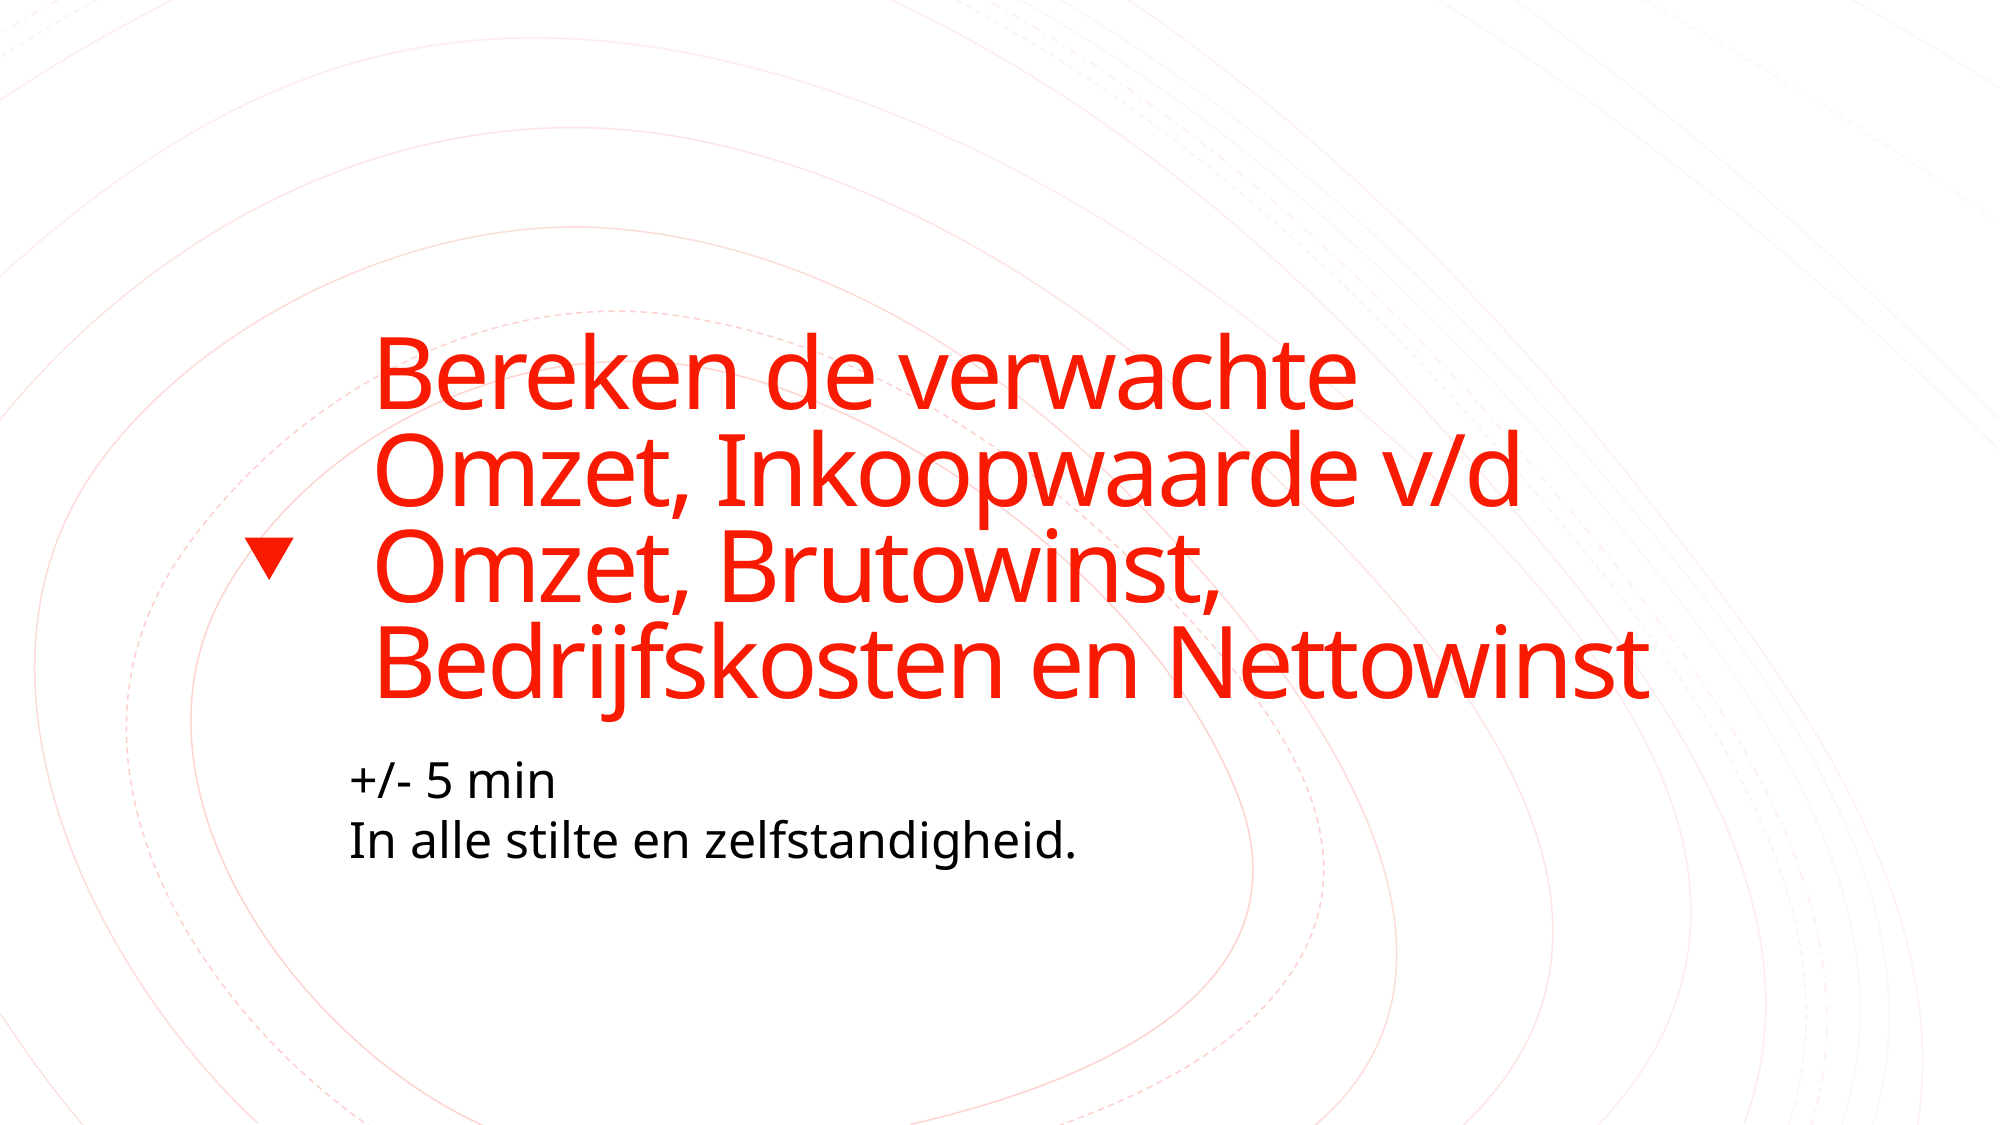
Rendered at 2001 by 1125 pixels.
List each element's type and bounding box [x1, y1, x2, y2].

text_box [0, 0, 2000, 1125]
